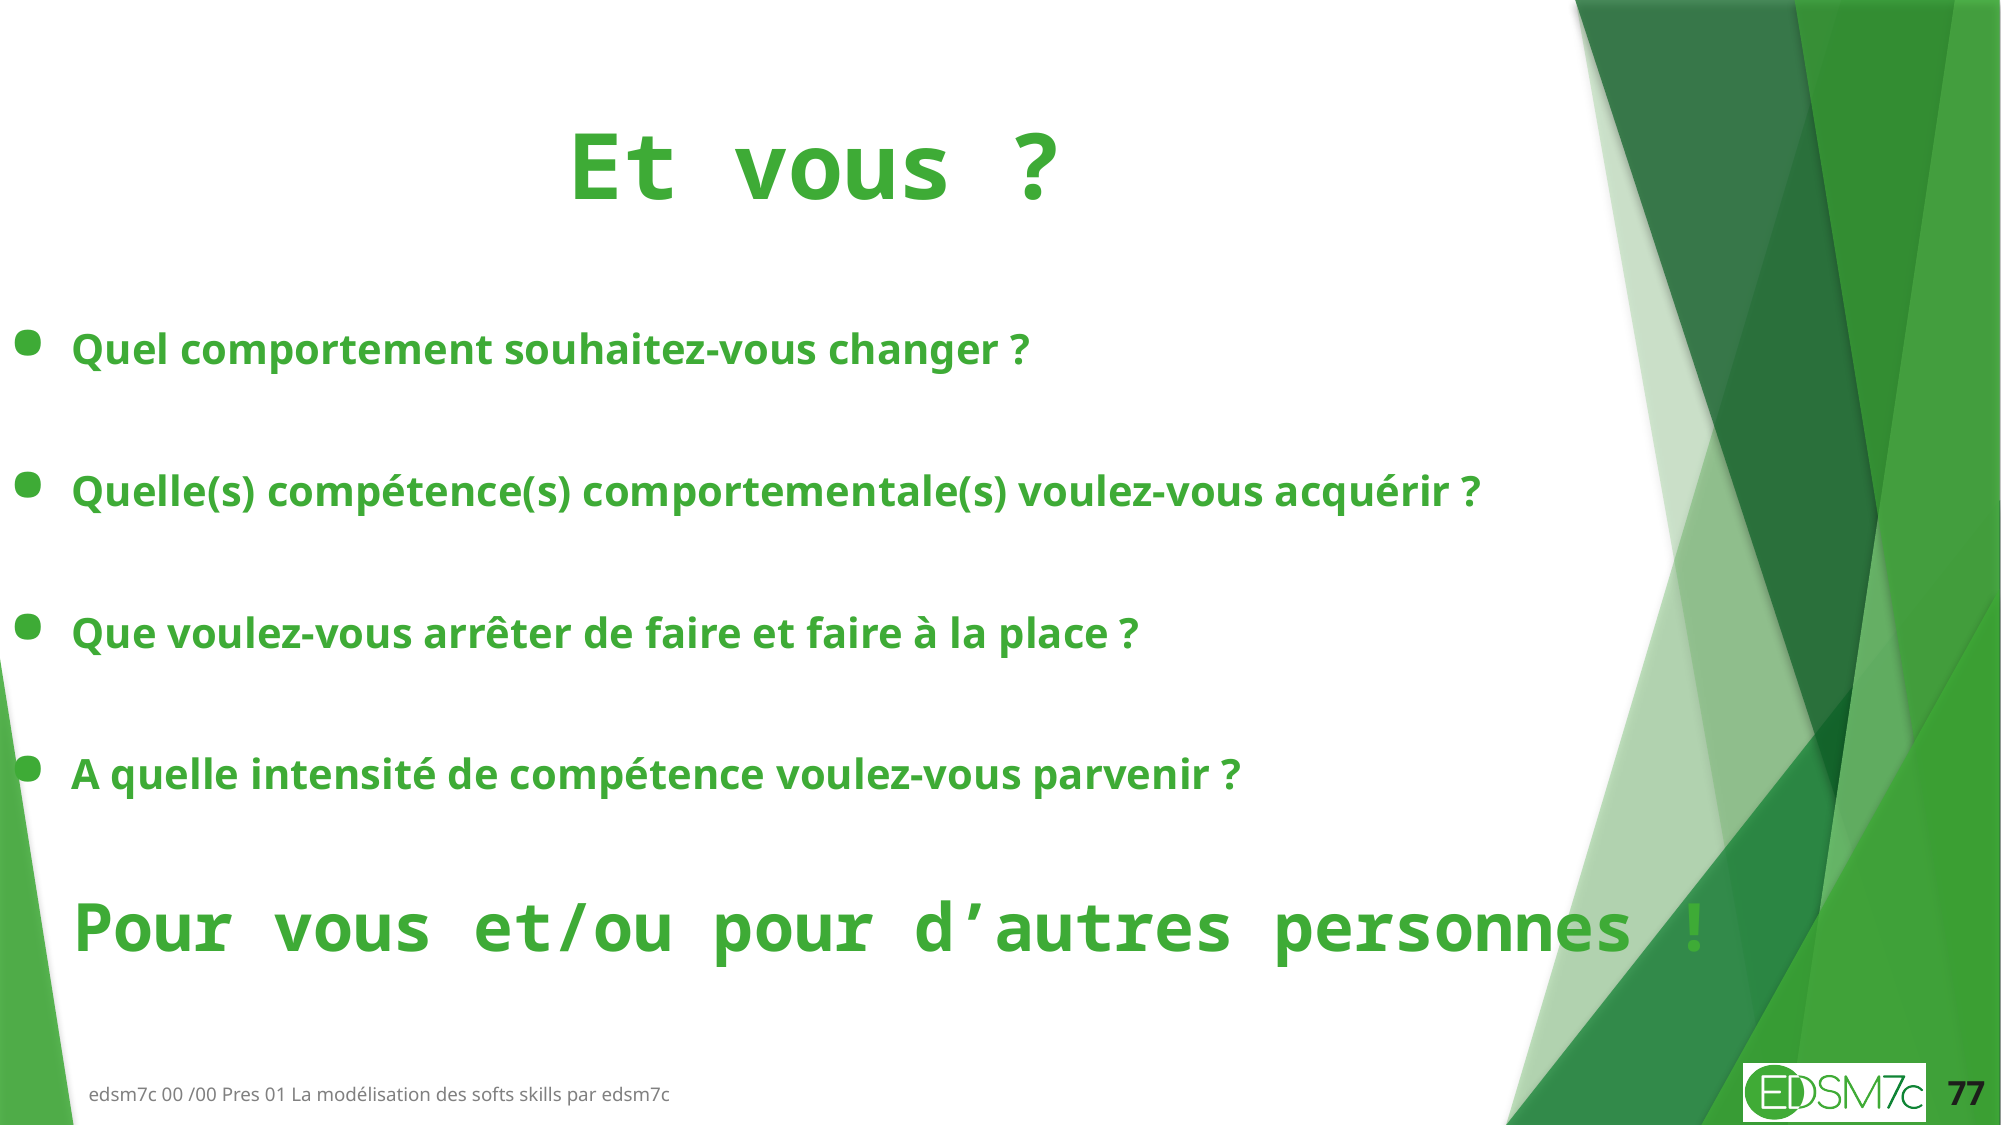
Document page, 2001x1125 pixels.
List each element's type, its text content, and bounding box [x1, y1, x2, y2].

title Et vous ? [111, 99, 1522, 244]
footer edsm7c 00 /00 Pres 01 La modélisation des softs skills par edsm7c [73, 1065, 1107, 1125]
slide_number 77 [1928, 1065, 2000, 1125]
list Quel comportement souhaitez-vous changer ? Quelle(s) compétence(s) comportementale(s) voulez-vous acquérir ? Que voulez-vous arrêter de faire et faire à la place ? A quelle intensité de compétence voulez-vous parvenir ? Pour vous et/ou pour d’autres personnes ! [0, 244, 1788, 998]
picture [1742, 1061, 1927, 1123]
